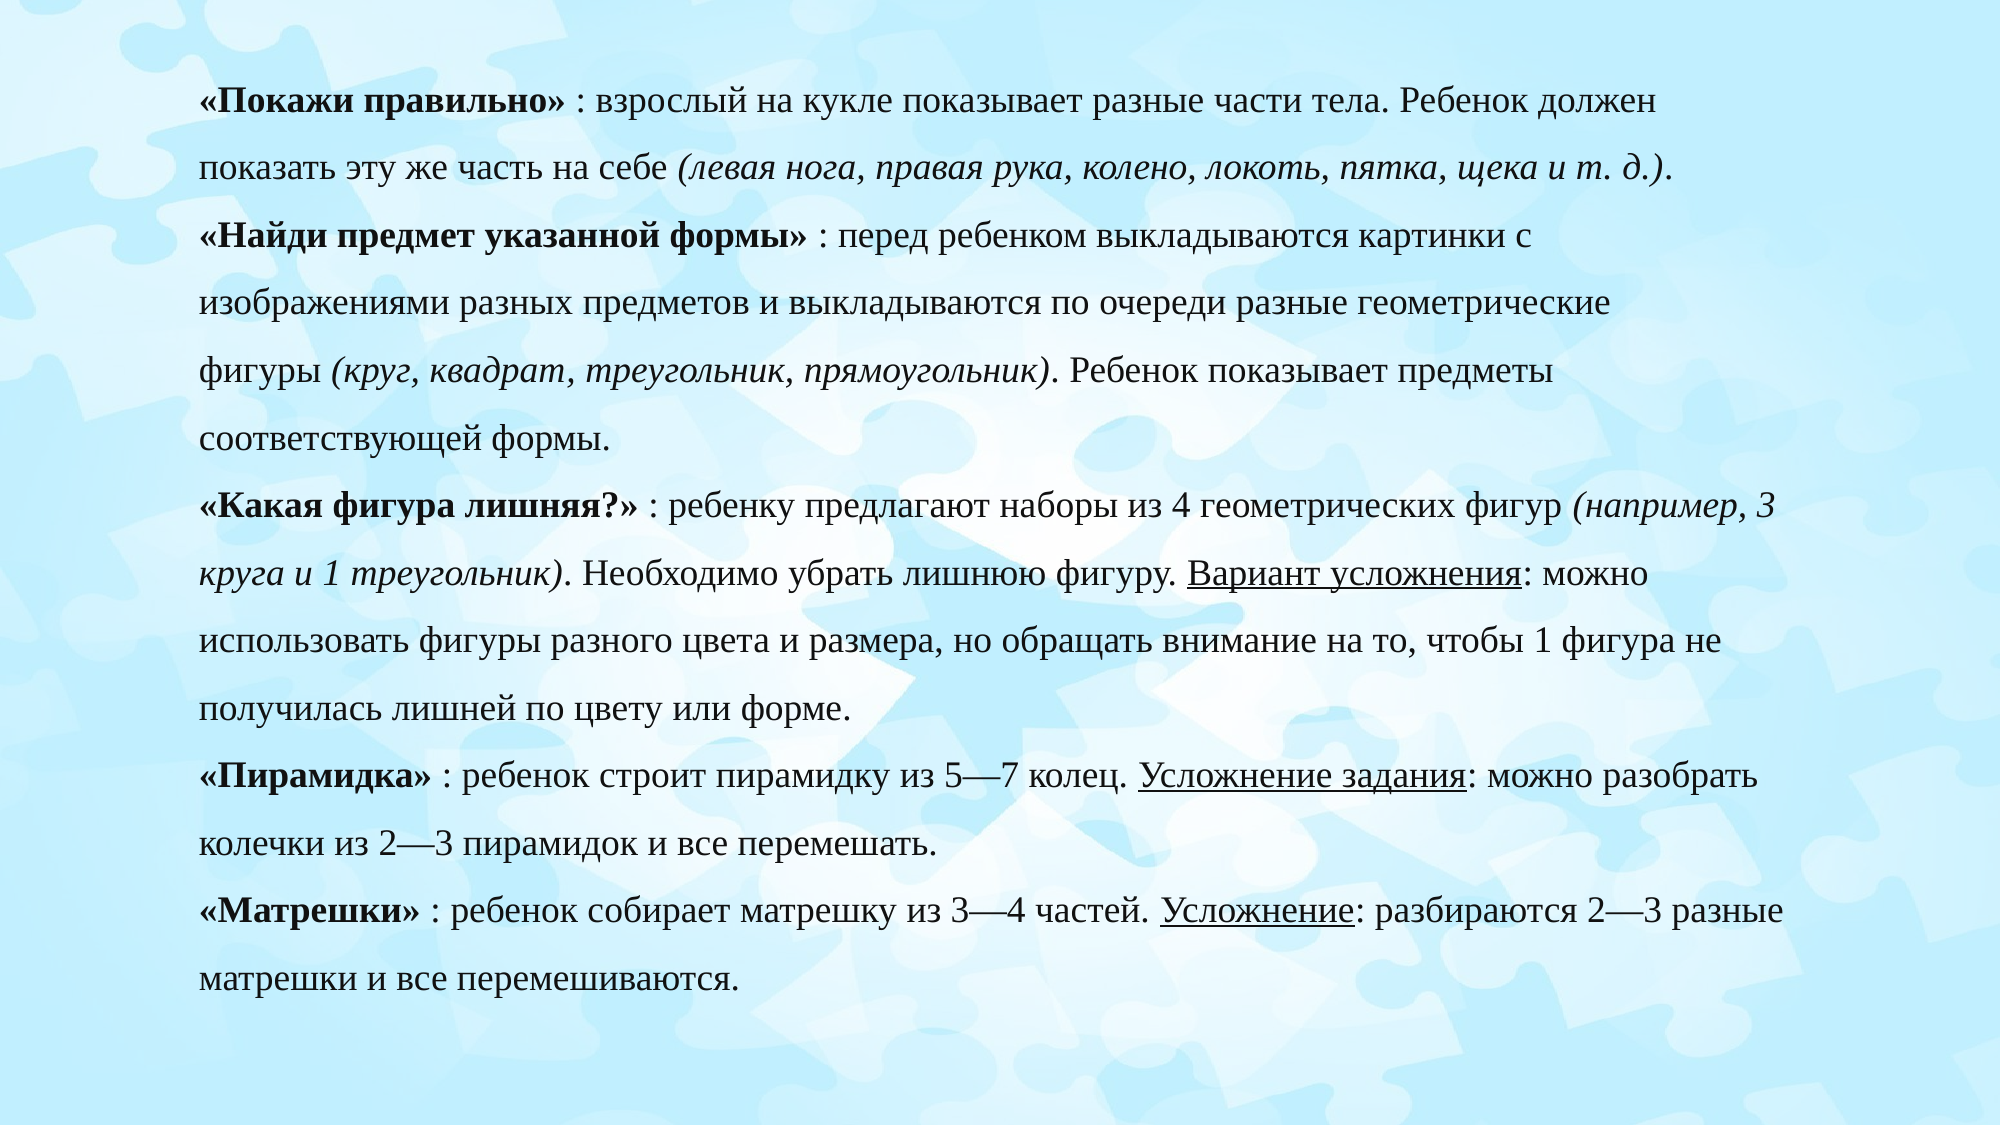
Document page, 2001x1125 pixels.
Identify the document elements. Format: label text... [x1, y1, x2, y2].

text_box «Покажи правильно» : взрослый на кукле показывает разные части тела. Ребенок должен показать эту же часть на себе (левая нога, правая рука, колено, локоть, пятка, щека и т. д.). «Найди предмет указанной формы» : перед ребенком выкладываются картинки с изображениями разных предметов и выкладываются по очереди разные геометрические фигуры (круг, квадрат, треугольник, прямоугольник). Ребенок показывает предметы соответствующей формы. «Какая фигура лишняя?» : ребенку предлагают наборы из 4 геометрических фигур (например, 3 круга и 1 треугольник). Необходимо убрать лишнюю фигуру. Вариант усложнения: можно использовать фигуры разного цвета и размера, но обращать внимание на то, чтобы 1 фигура не получилась лишней по цвету или форме. «Пирамидка» : ребенок строит пирамидку из 5—7 колец. Усложнение задания: можно разобрать колечки из 2—3 пирамидок и все перемешать. «Матрешки» : ребенок собирает матрешку из 3—4 частей. Усложнение: разбираются 2—3 разные матрешки и все перемешиваются. [184, 45, 1802, 1005]
